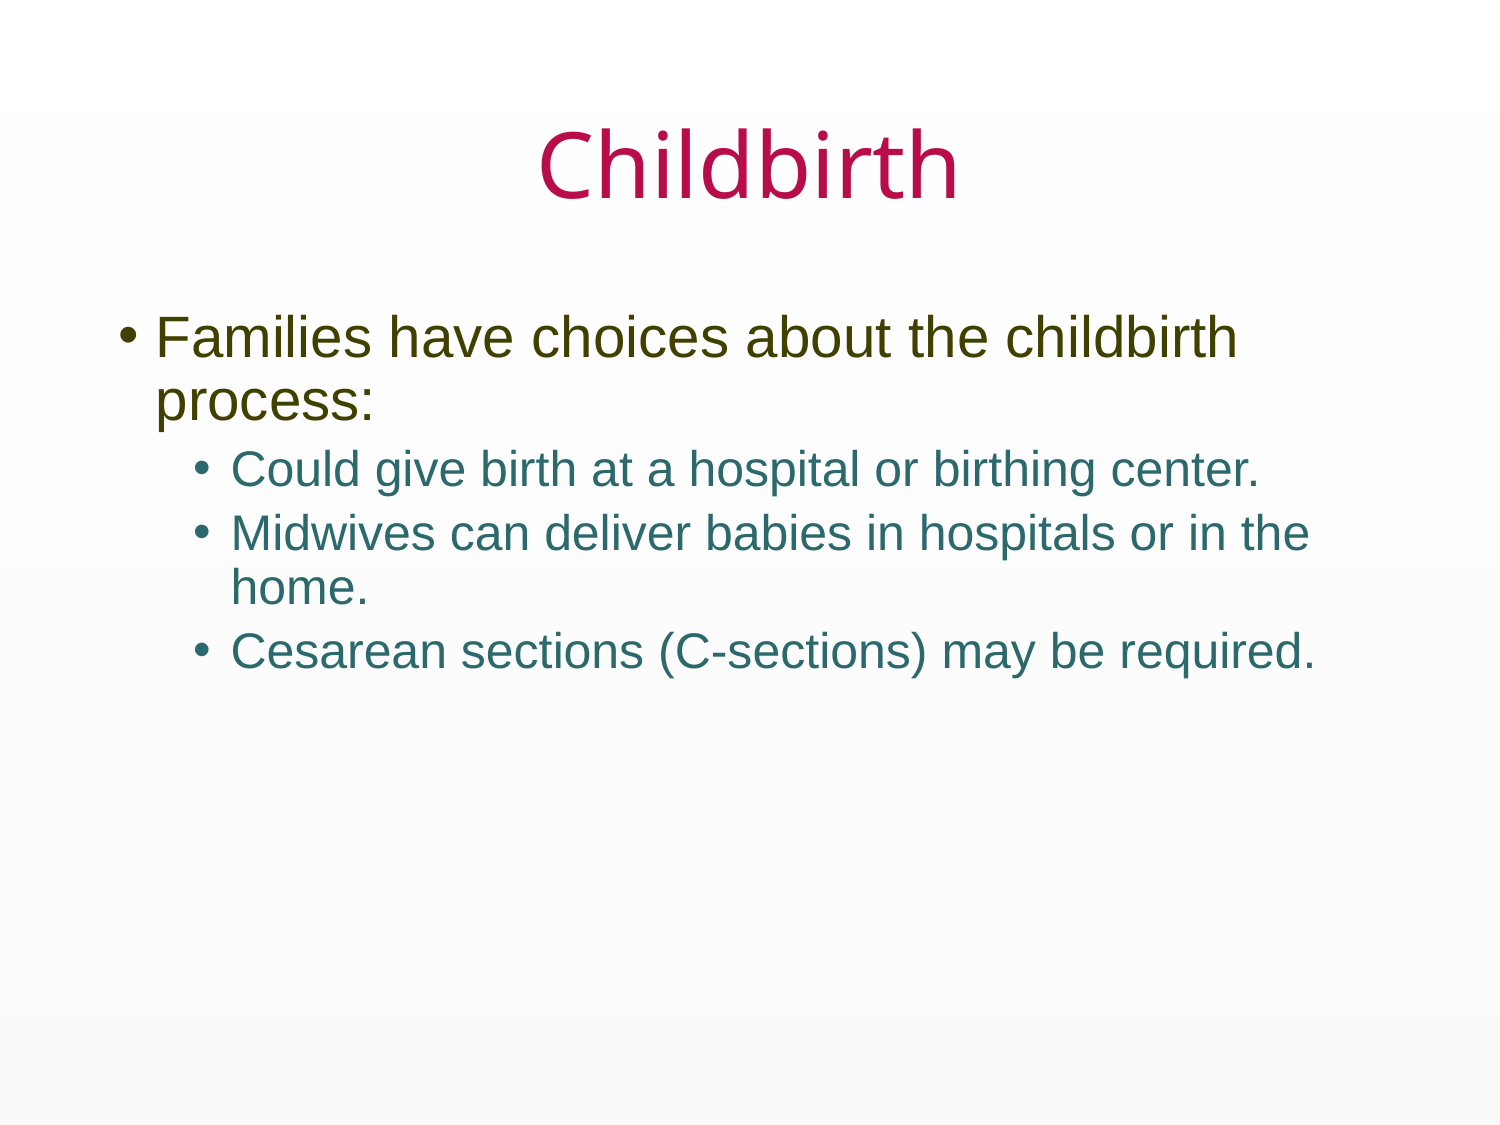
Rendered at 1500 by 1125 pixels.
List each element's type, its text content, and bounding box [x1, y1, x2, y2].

list Families have choices about the childbirth process: Could give birth at a hospital or birthing center. Midwives can deliver babies in hospitals or in the home. Cesarean sections (C-sections) may be required. [103, 299, 1397, 1014]
title Childbirth [103, 59, 1397, 278]
